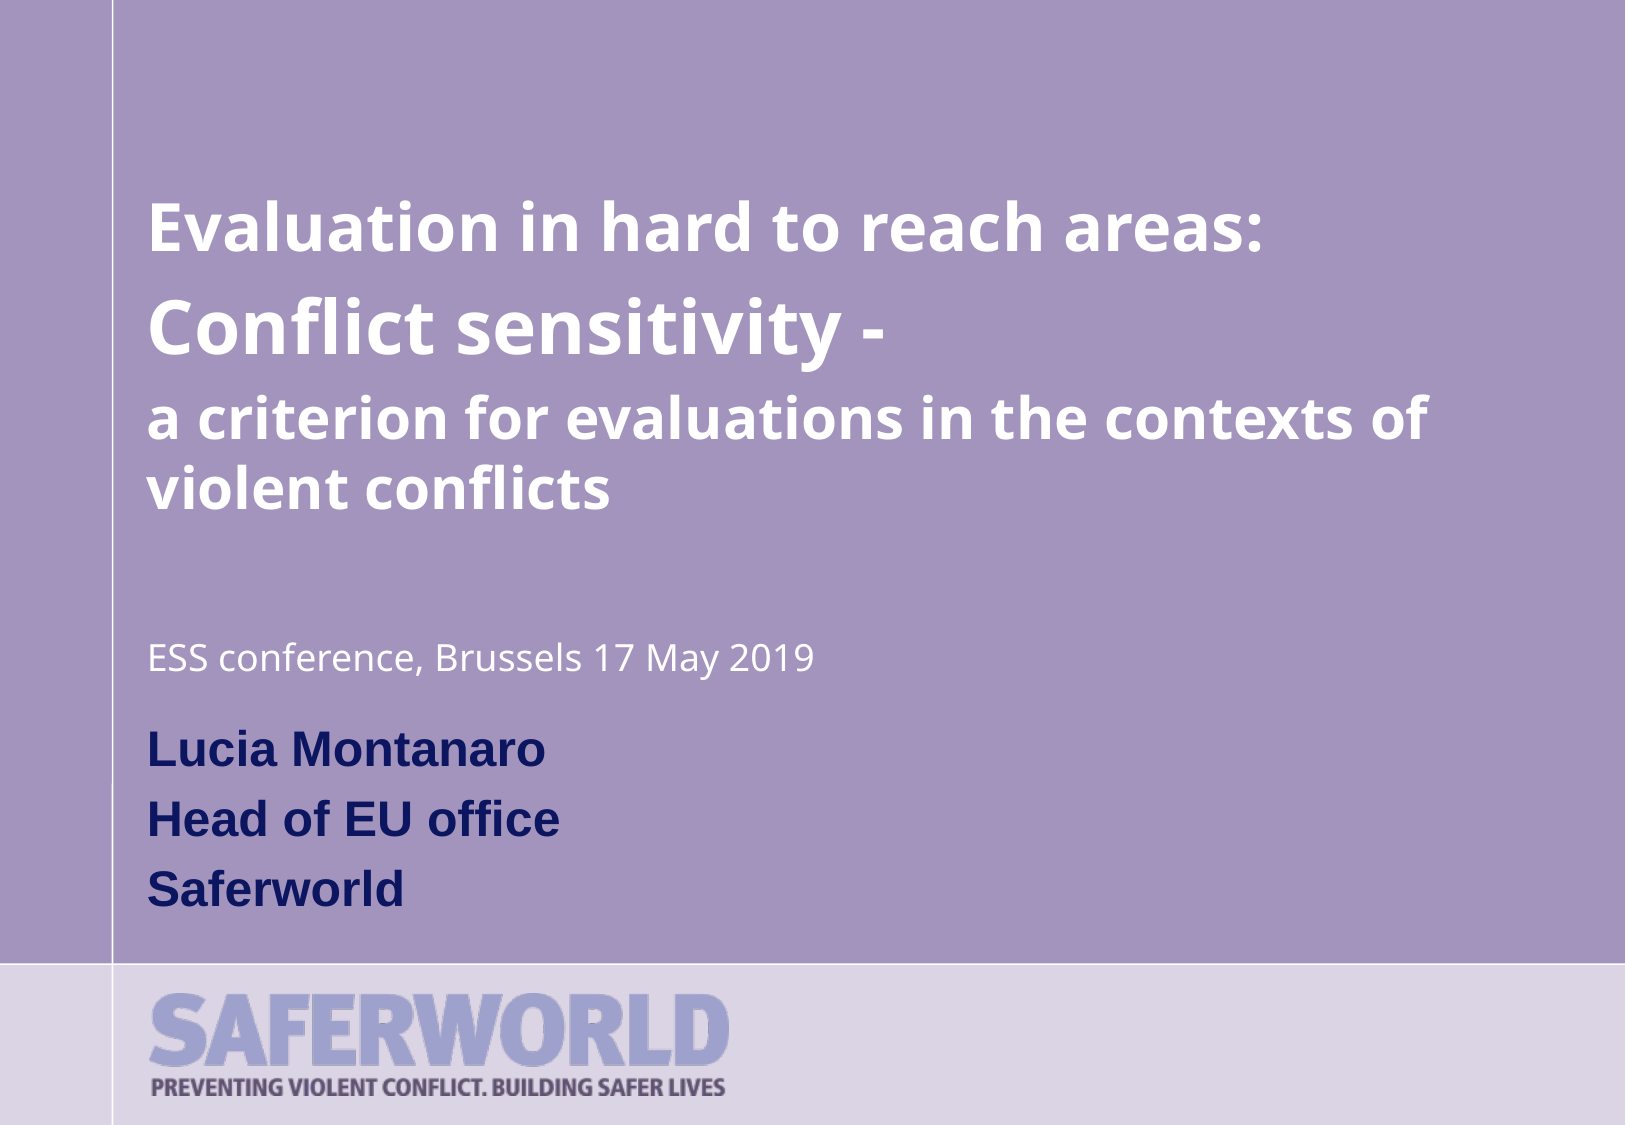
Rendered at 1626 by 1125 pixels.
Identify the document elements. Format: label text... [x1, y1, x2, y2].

picture [149, 993, 729, 1096]
subtitle Lucia Montanaro Head of EU office Saferworld [146, 716, 943, 929]
text_box Evaluation in hard to reach areas: Conflict sensitivity - a criterion for evaluations in the contexts of violent conflicts ESS conference, Brussels 17 May 2019 [146, 184, 1486, 528]
